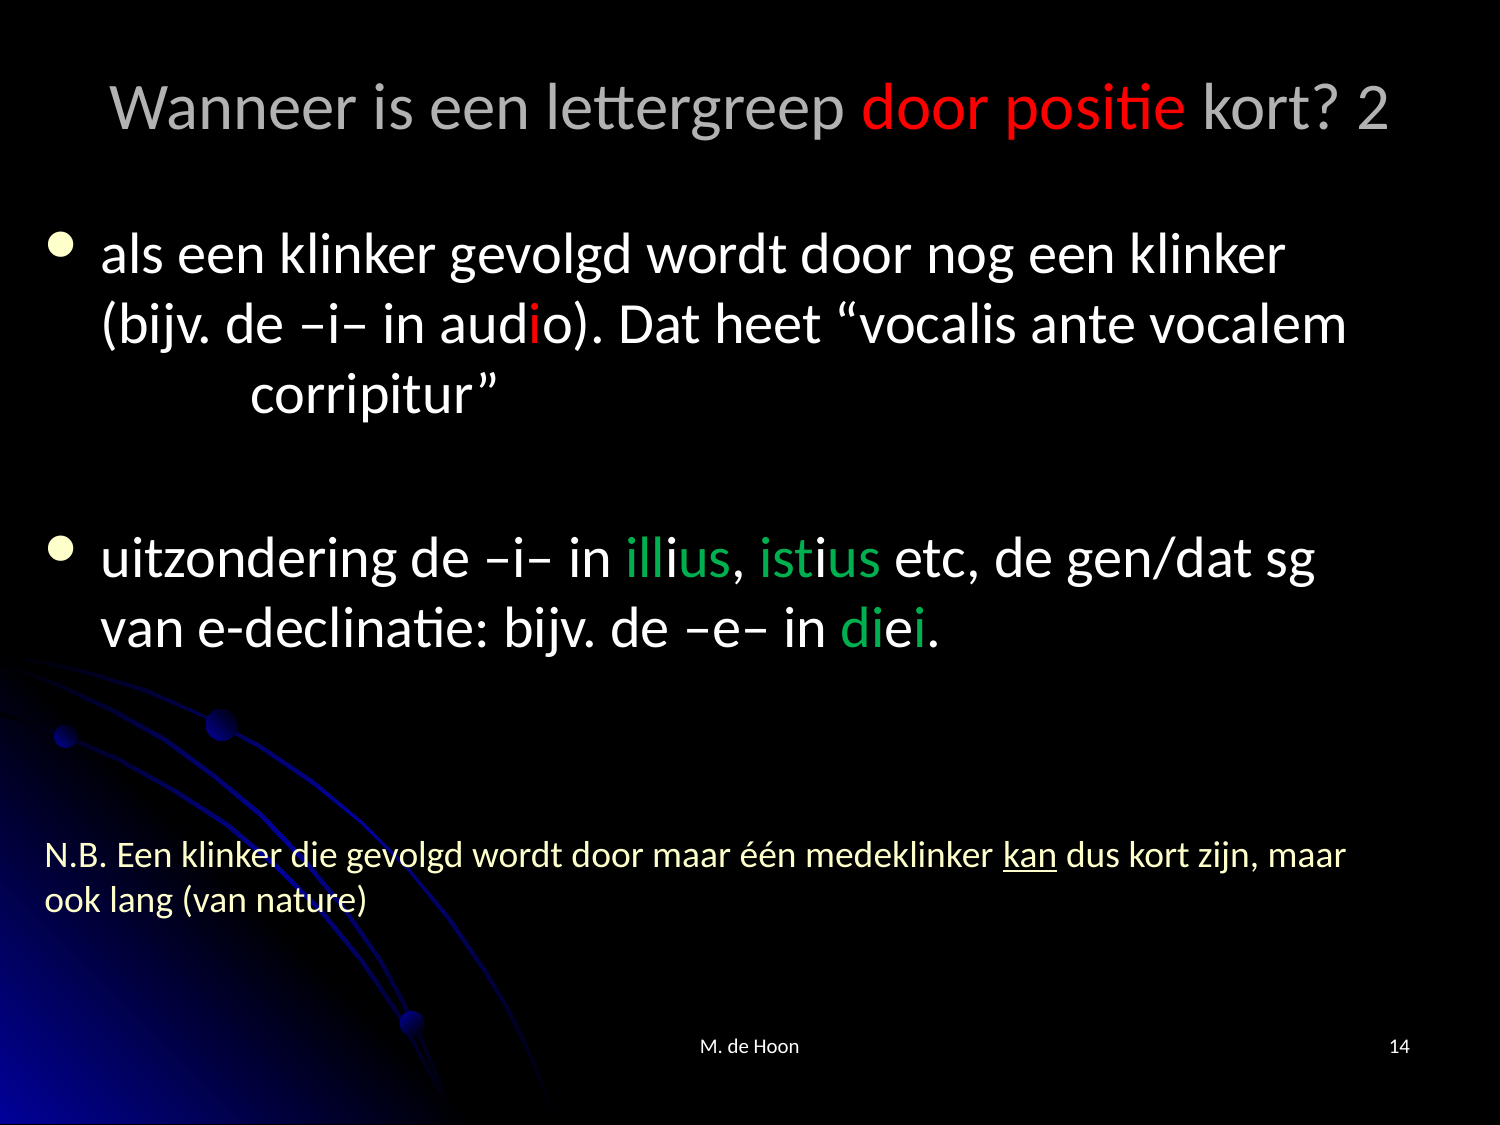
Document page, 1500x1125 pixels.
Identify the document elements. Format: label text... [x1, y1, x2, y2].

footer M. de Hoon [512, 1025, 988, 1101]
title Wanneer is een lettergreep door positie kort? 2 [40, 45, 1460, 162]
text_box als een klinker gevolgd wordt door nog een klinker (bijv. de –i– in audio). Dat heet “vocalis ante vocalem corripitur” uitzondering de –i– in illius, istius etc, de gen/dat sg van e-declinatie: bijv. de –e– in diei. N.B. Een klinker die gevolgd wordt door maar één medeklinker kan dus kort zijn, maar ook lang (van nature) [29, 208, 1402, 1025]
slide_number 14 [1074, 1024, 1426, 1101]
